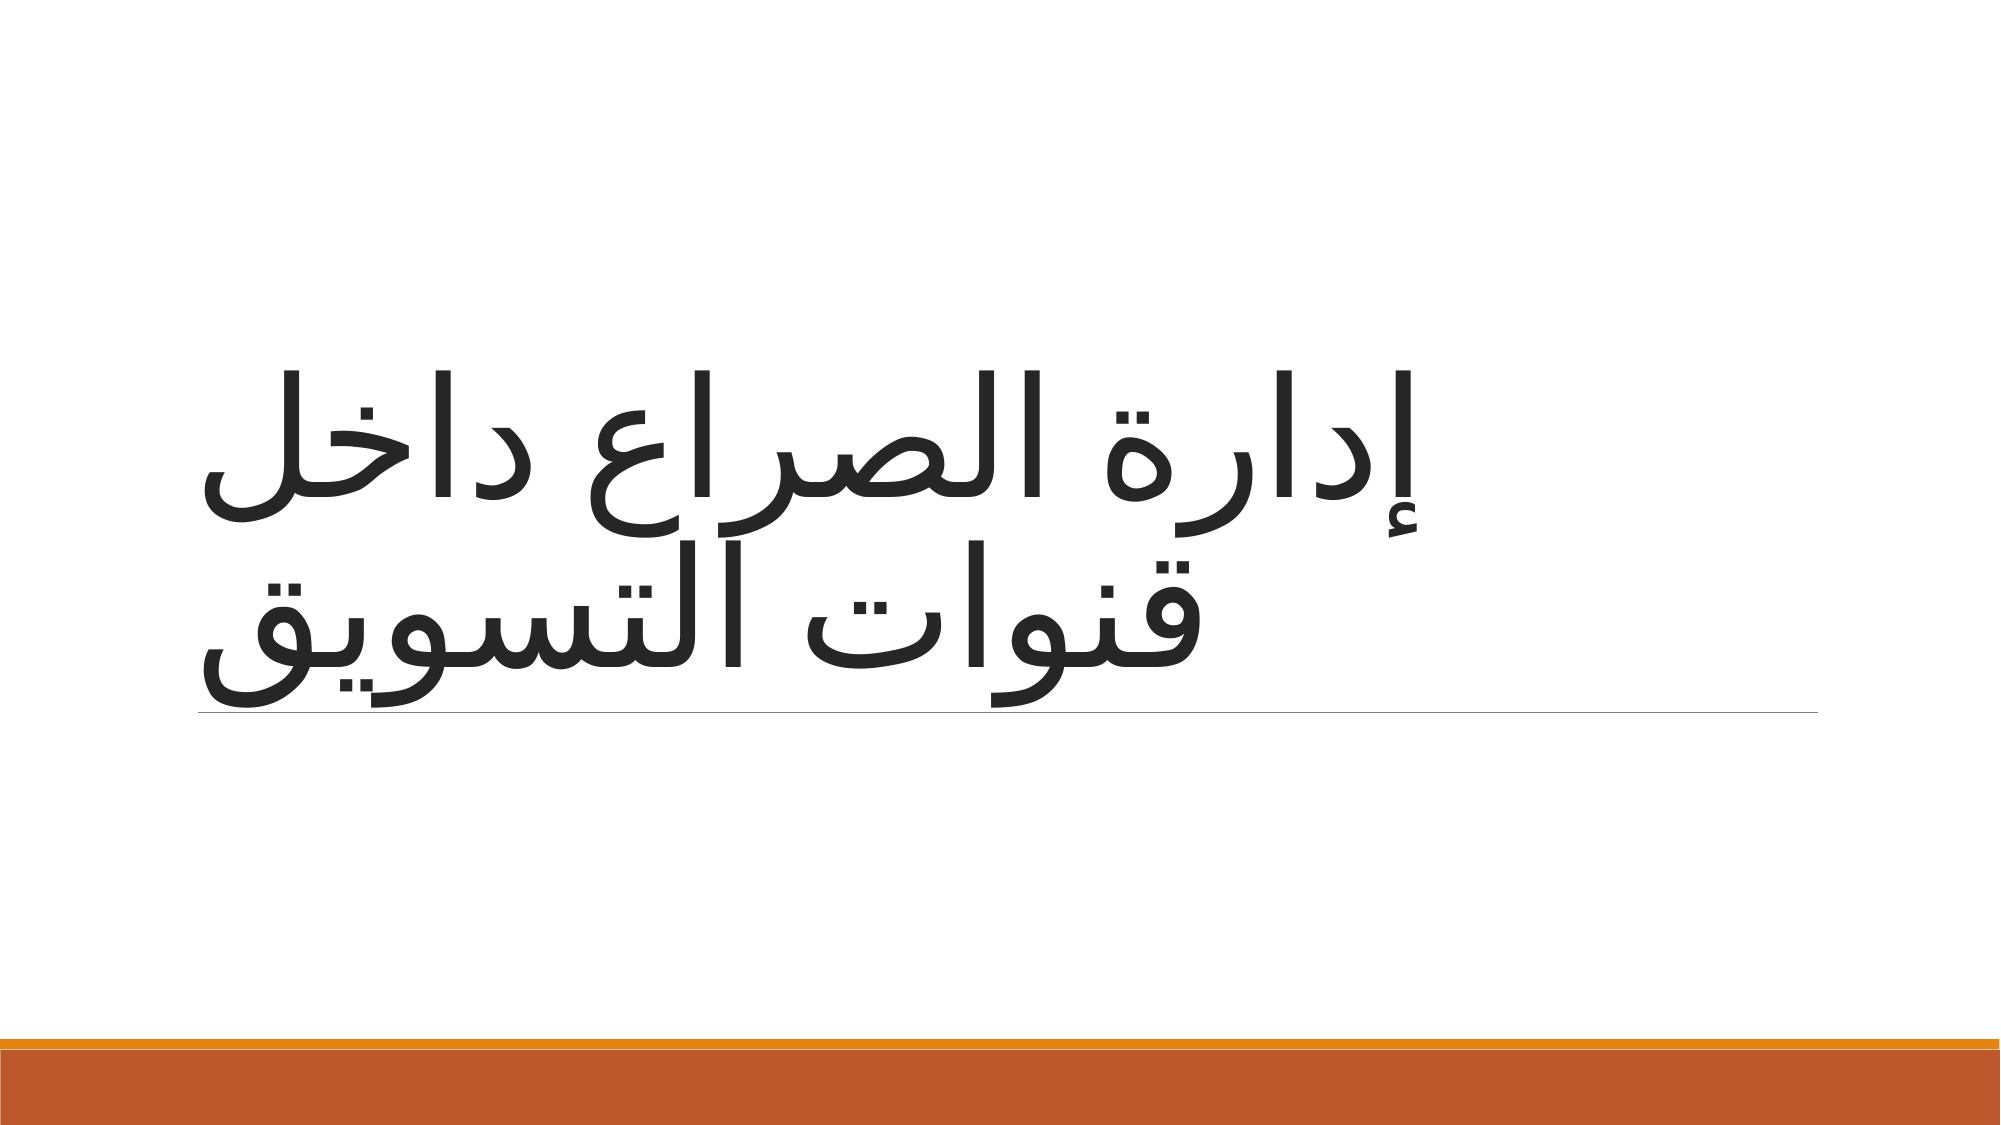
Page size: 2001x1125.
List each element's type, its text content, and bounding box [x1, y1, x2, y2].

title إدارة الصراع داخل قنوات التسويق [180, 124, 1830, 710]
